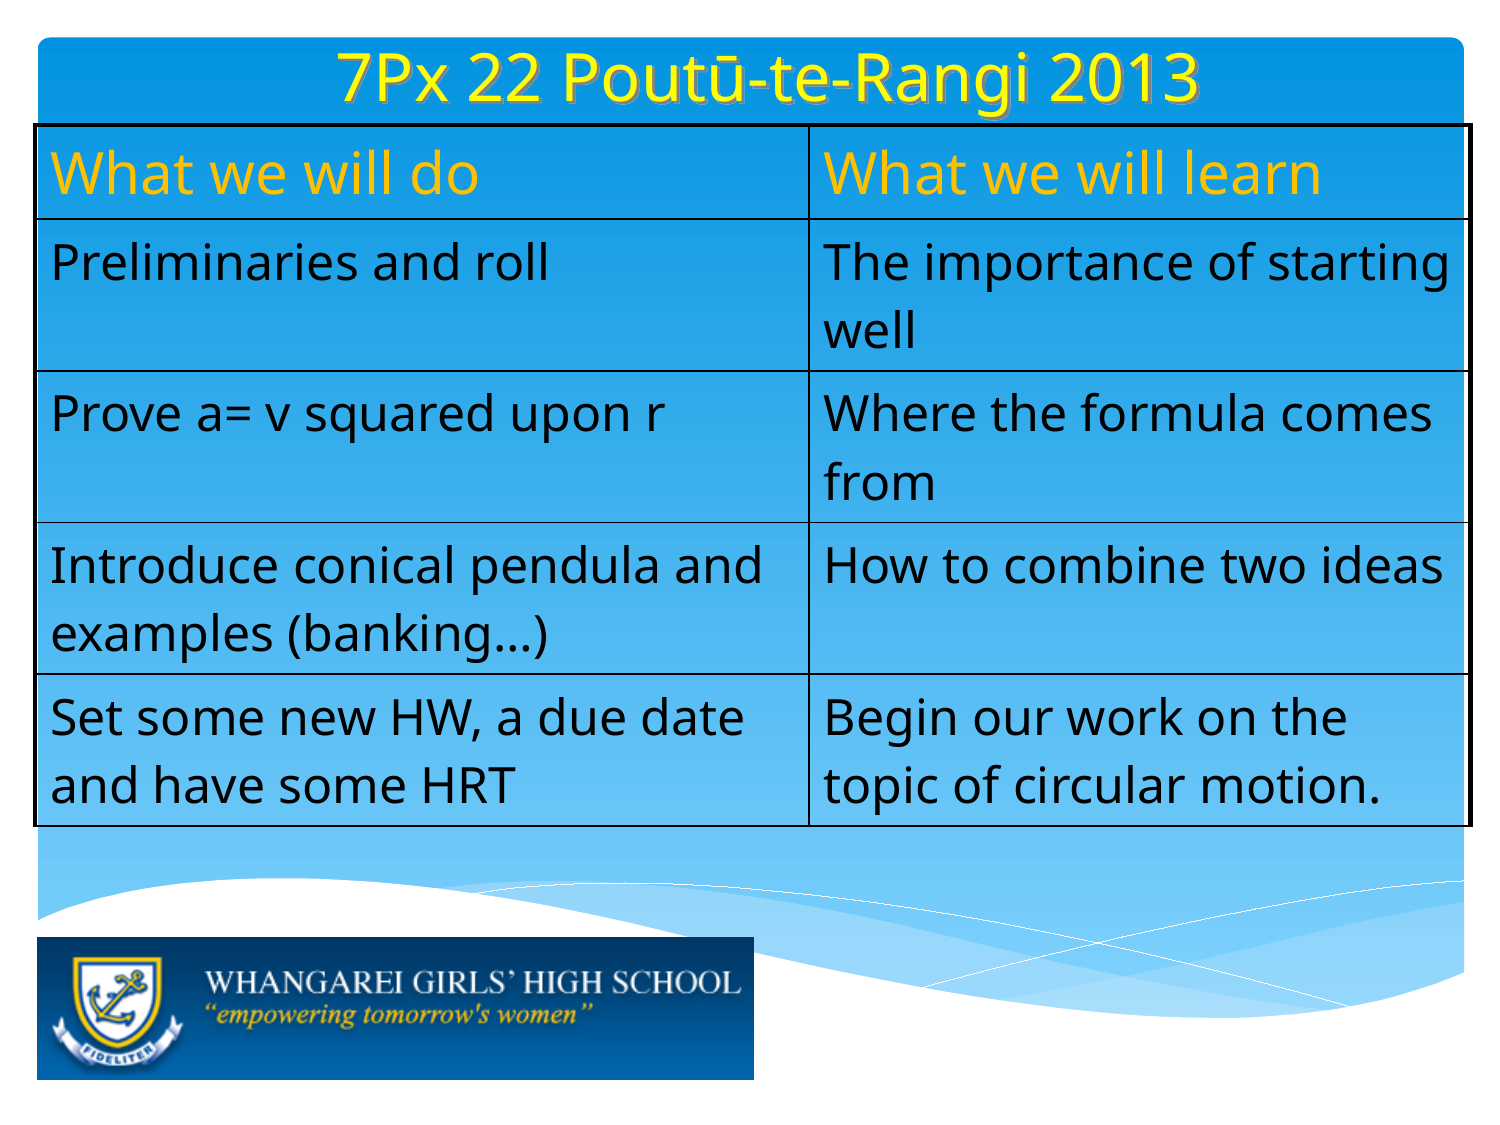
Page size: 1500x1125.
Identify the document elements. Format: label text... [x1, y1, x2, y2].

table_cell Where the formula comes from [810, 372, 1468, 522]
table_header What we will do [37, 127, 808, 218]
table_cell Prove a= v squared upon r [37, 372, 808, 522]
table_cell Introduce conical pendula and examples (banking…) [37, 523, 808, 673]
table_cell Set some new HW, a due date and have some HRT [37, 675, 808, 825]
table_cell How to combine two ideas [810, 523, 1468, 673]
picture [37, 937, 754, 1080]
table_cell Preliminaries and roll [37, 220, 808, 370]
text_box 7Px 22 Poutū-te-Rangi 2013 [162, 24, 1375, 123]
table_cell Begin our work on the topic of circular motion. [810, 675, 1468, 825]
table_cell The importance of starting well [810, 220, 1468, 370]
table_header What we will learn [810, 127, 1468, 218]
